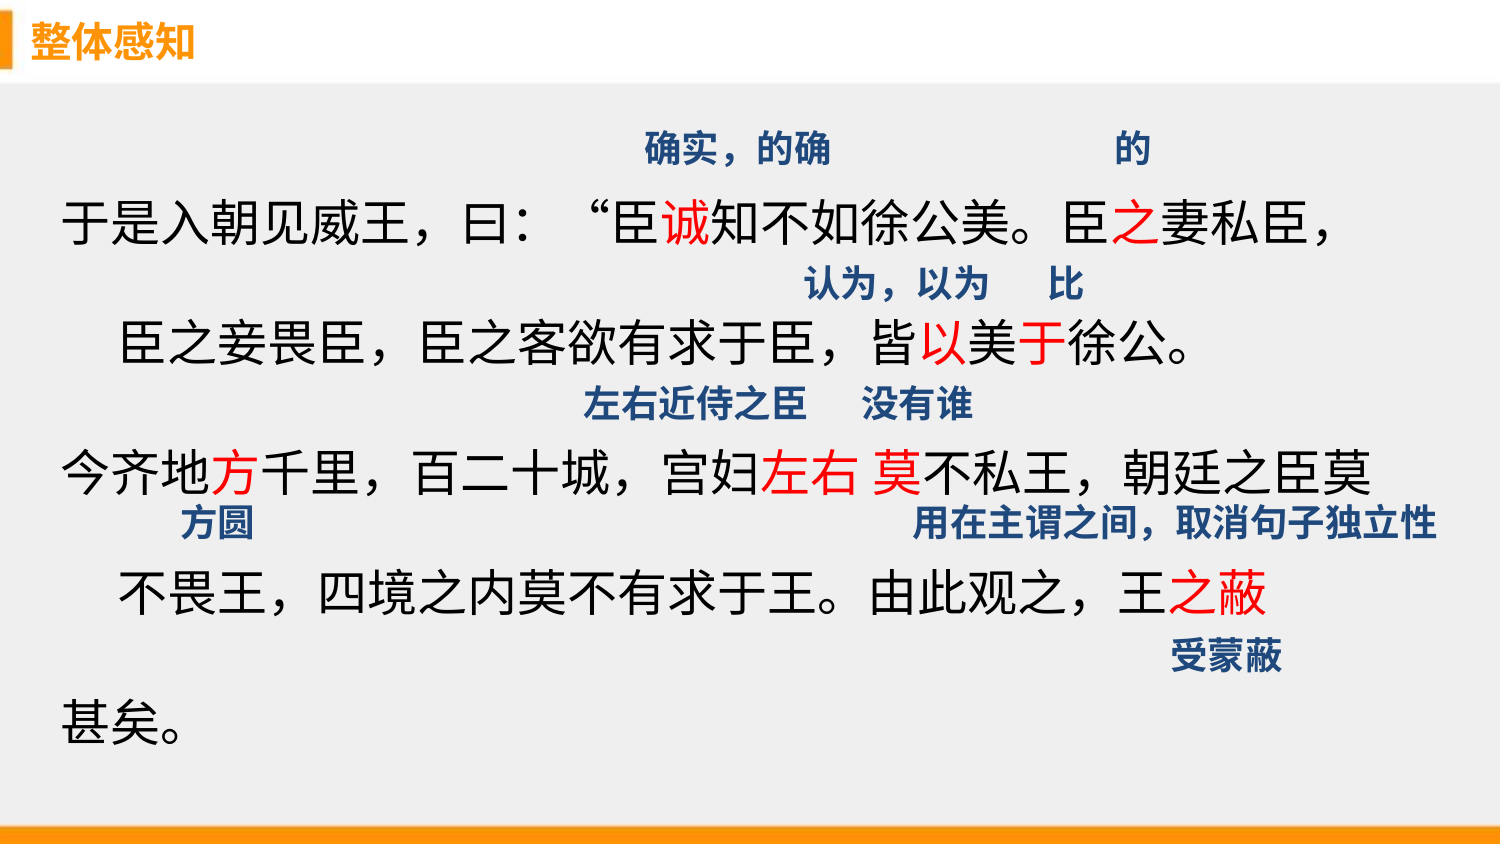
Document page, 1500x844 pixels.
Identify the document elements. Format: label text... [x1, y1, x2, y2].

text_box 认为，以为 [788, 252, 1006, 312]
text_box 整体感知 [15, 0, 239, 82]
text_box 没有谁 [846, 372, 989, 432]
text_box 方圆 [165, 492, 346, 552]
text_box 受蒙蔽 [1155, 624, 1298, 685]
text_box 确实，的确 [629, 117, 847, 178]
text_box 的 [1099, 117, 1167, 178]
text_box 用在主谓之间，取消句子独立性 [898, 492, 1453, 552]
picture [0, 0, 1500, 844]
text_box 左右近侍之臣 [569, 372, 824, 432]
text_box 比 [1032, 252, 1127, 312]
list 于是入朝见威王，曰：“臣诚知不如徐公美。臣之妻私臣，臣之妾畏臣，臣之客欲有求于臣，皆以美于徐公。 今齐地方千里，百二十城，宫妇左右 莫不私王，朝廷之臣莫不畏王，四境之内莫不有求于王。由此观之，王之蔽 甚矣。 [49, 126, 1420, 764]
